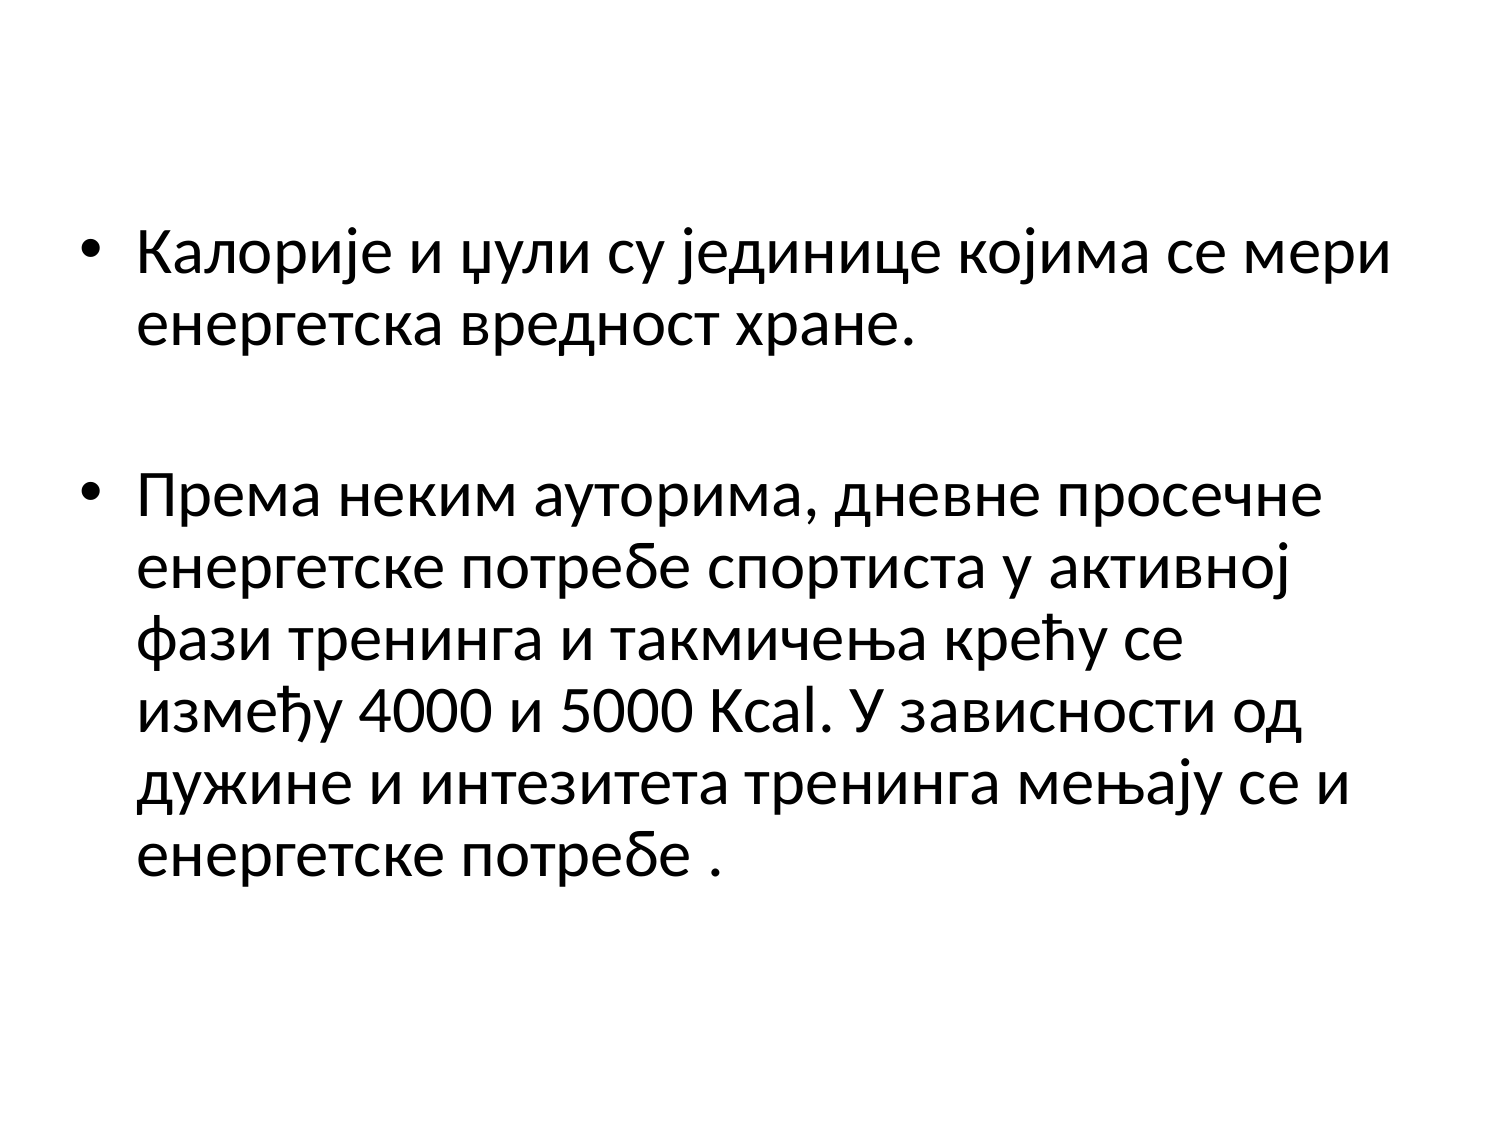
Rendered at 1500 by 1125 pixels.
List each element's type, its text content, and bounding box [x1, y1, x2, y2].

list Калорије и џули су јединице којима се мери енергетска вредност хране. Према неким ауторима, дневне просечне енергетске потребе спортиста у активној фази тренинга и такмичења крећу се између 4000 и 5000 Kcal. У зависности од дужине и интезитета тренинга мењају се и енергетске потребе . [64, 208, 1415, 1026]
